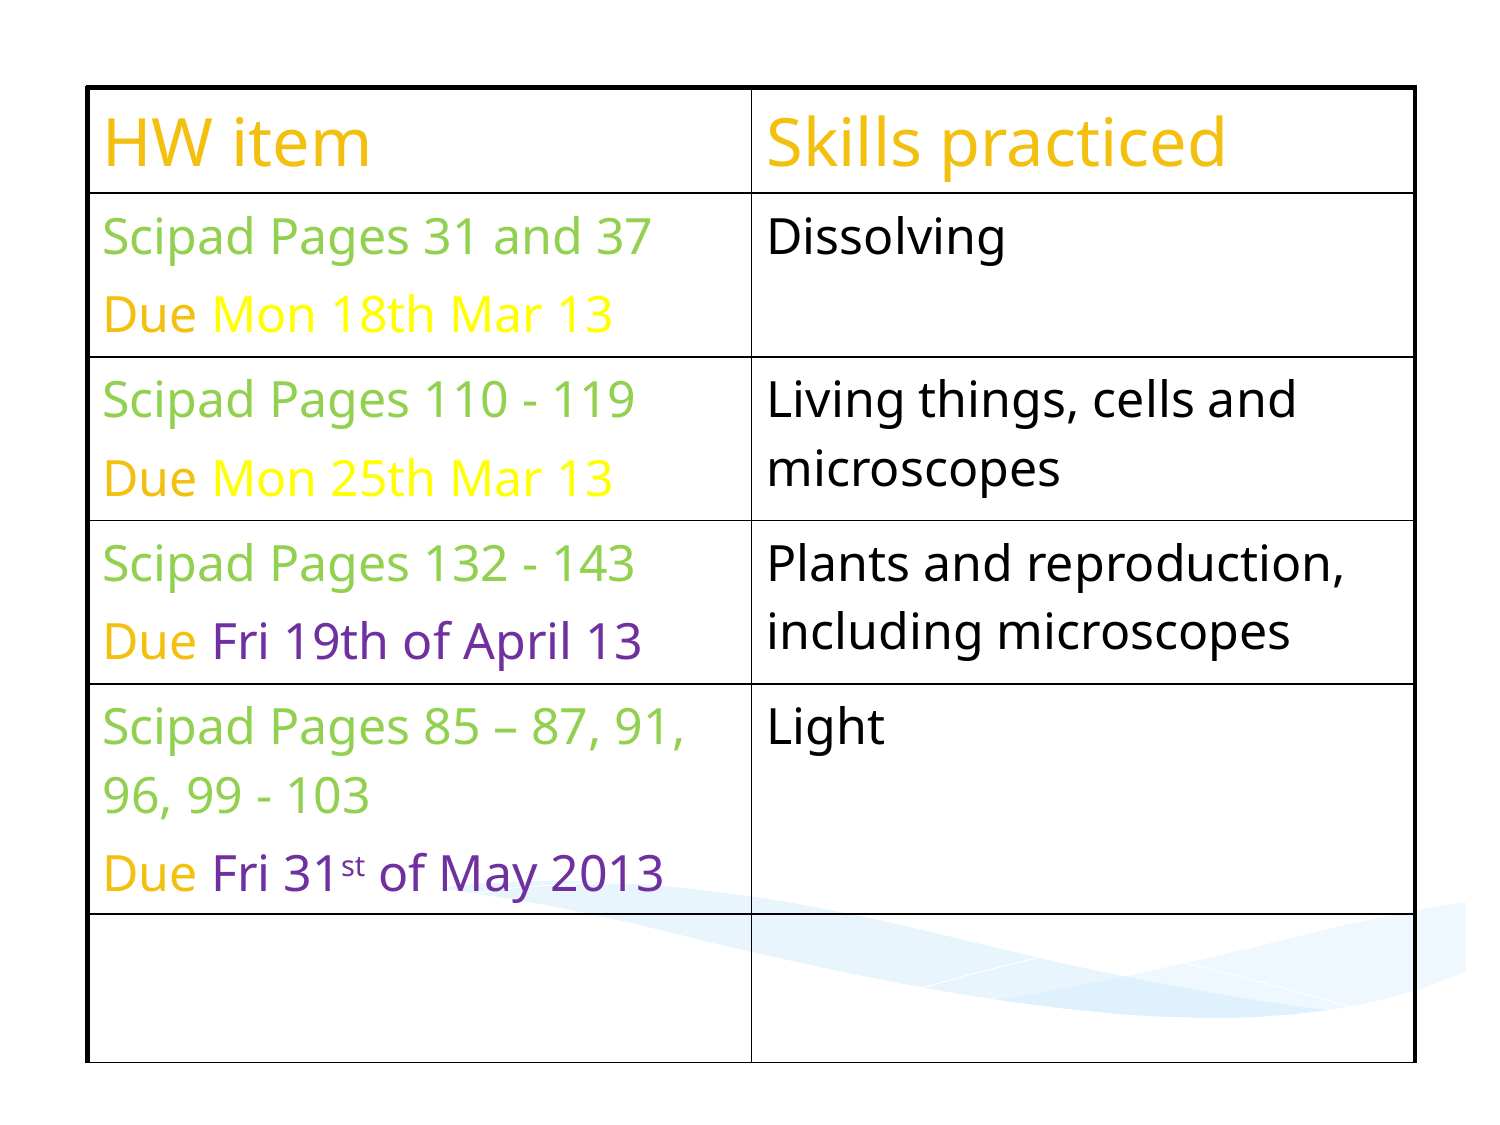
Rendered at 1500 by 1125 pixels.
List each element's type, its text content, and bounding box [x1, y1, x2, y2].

table_cell Scipad Pages 31 and 37 Due Mon 18th Mar 13 [90, 194, 751, 356]
table_cell Scipad Pages 85 – 87, 91, 96, 99 - 103 Due Fri 31st of May 2013 [90, 685, 751, 913]
table_cell Light [752, 685, 1413, 913]
table_cell [752, 915, 1413, 1062]
table_cell Scipad Pages 132 - 143 Due Fri 19th of April 13 [90, 521, 751, 683]
table_cell [90, 915, 751, 1062]
table_header Skills practiced [752, 90, 1413, 192]
table_cell Plants and reproduction, including microscopes [752, 521, 1413, 683]
table_cell Living things, cells and microscopes [752, 358, 1413, 520]
table_header HW item [90, 90, 751, 192]
table_cell Scipad Pages 110 - 119 Due Mon 25th Mar 13 [90, 358, 751, 520]
table_cell Dissolving [752, 194, 1413, 356]
